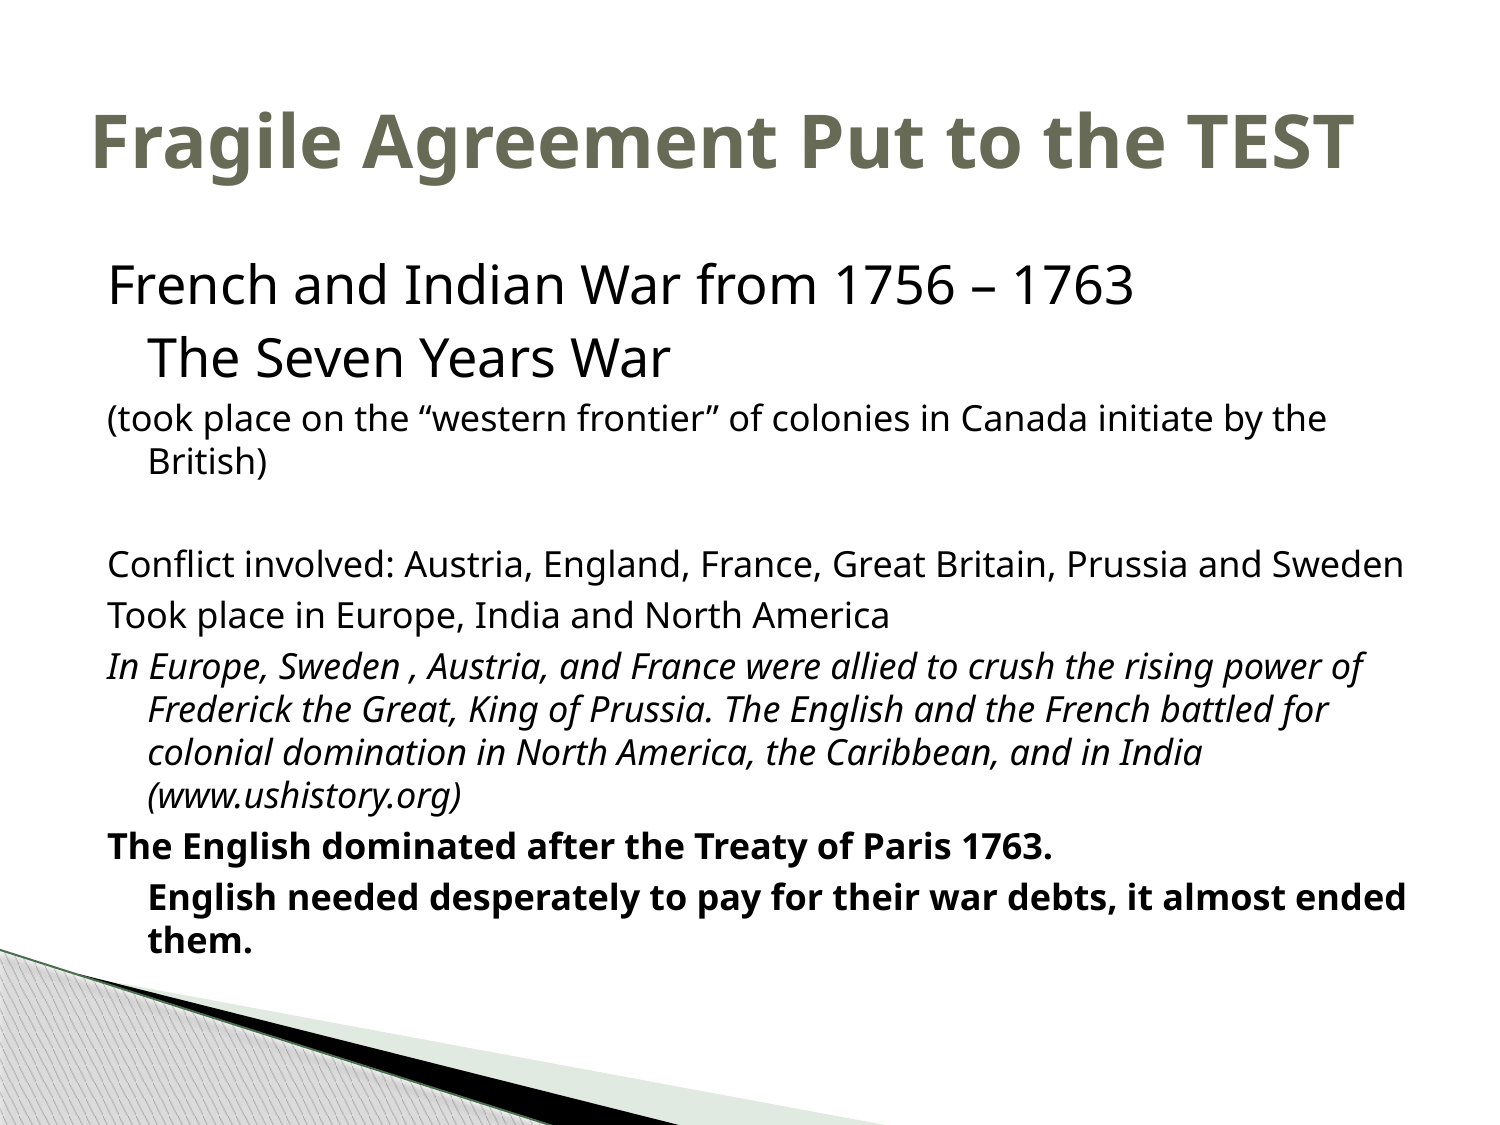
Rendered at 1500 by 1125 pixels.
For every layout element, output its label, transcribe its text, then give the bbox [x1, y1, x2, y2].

title Fragile Agreement Put to the TEST [75, 45, 1425, 233]
list French and Indian War from 1756 – 1763 The Seven Years War (took place on the “western frontier” of colonies in Canada initiate by the British) Conflict involved: Austria, England, France, Great Britain, Prussia and Sweden Took place in Europe, India and North America In Europe, Sweden , Austria, and France were allied to crush the rising power of Frederick the Great, King of Prussia. The English and the French battled for colonial domination in North America, the Caribbean, and in India (www.ushistory.org) The English dominated after the Treaty of Paris 1763. English needed desperately to pay for their war debts, it almost ended them. [75, 243, 1425, 986]
